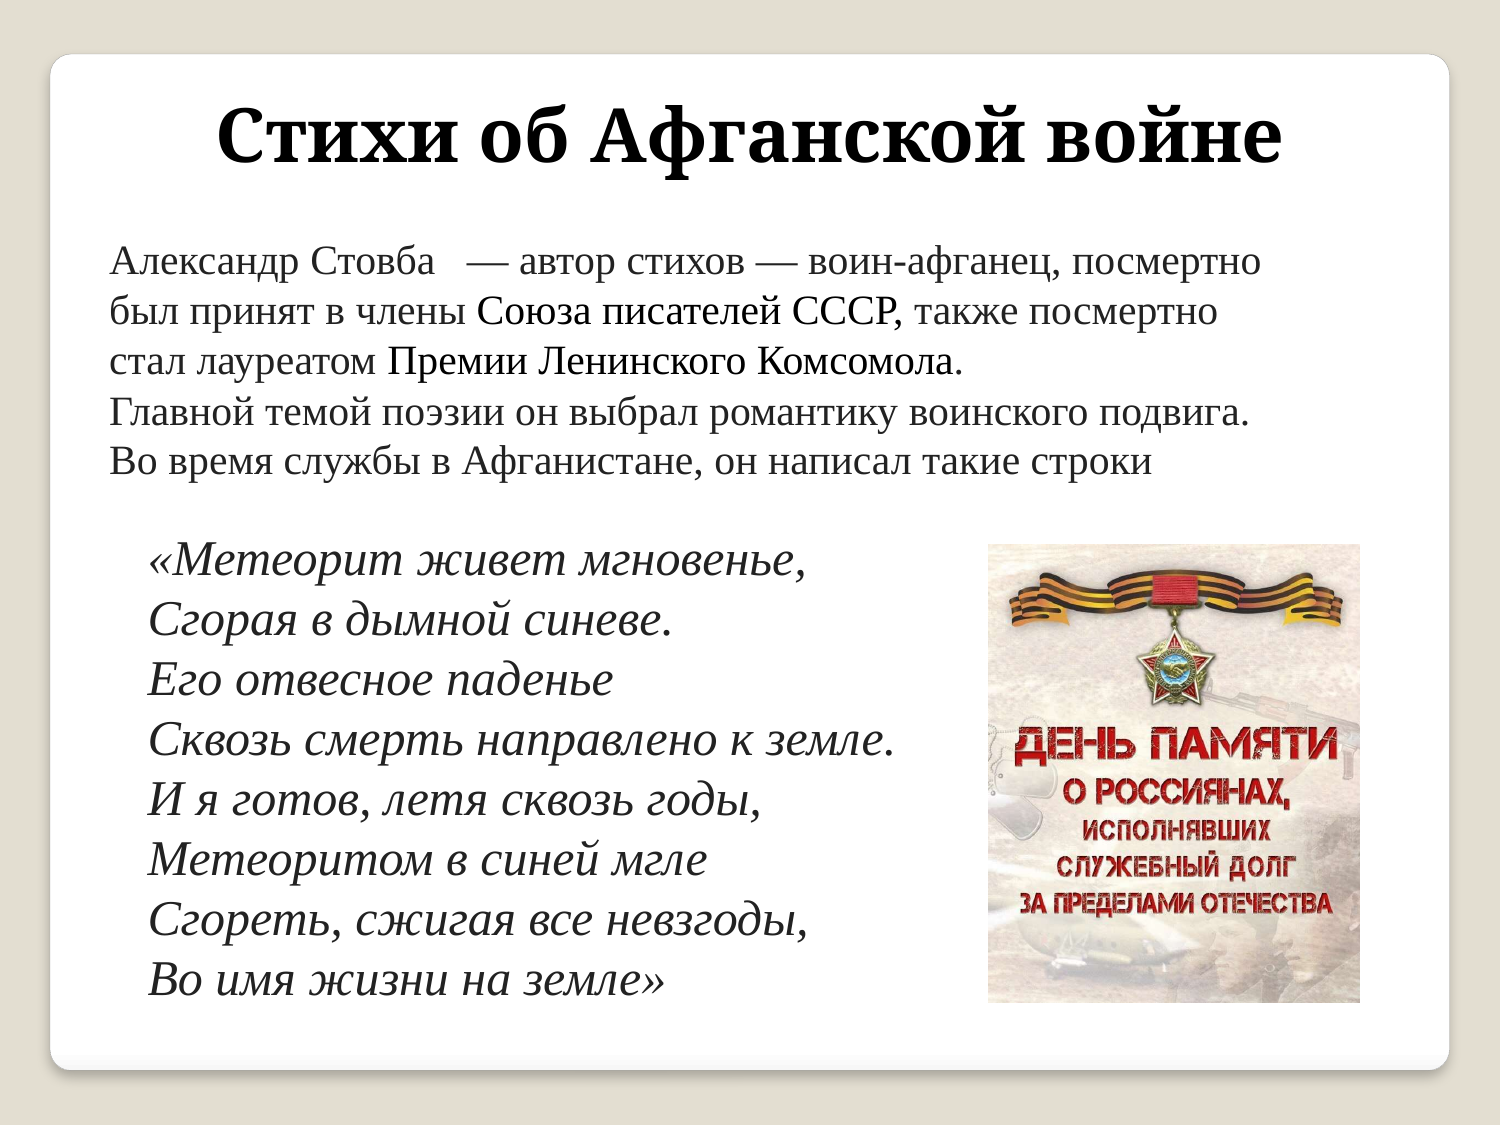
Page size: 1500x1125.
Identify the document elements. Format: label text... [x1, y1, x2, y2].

text_box Стихи об Афганской войне [200, 79, 1301, 185]
text_box Александр Стовба — автор стихов — воин-афганец, посмертно был принят в члены Союза писателей СССР, также посмертно стал лауреатом Премии Ленинского Комсомола. Главной темой поэзии он выбрал романтику воинского подвига. Во время службы в Афганистане, он написал такие строки [94, 225, 1316, 491]
text_box «Метеорит живет мгновенье, Сгорая в дымной синеве. Его отвесное паденье Сквозь смерть направлено к земле. И я готов, летя сквозь годы, Метеоритом в синей мгле Сгореть, сжигая все невзгоды, Во имя жизни на земле» [132, 518, 1263, 1014]
picture [988, 544, 1360, 1003]
